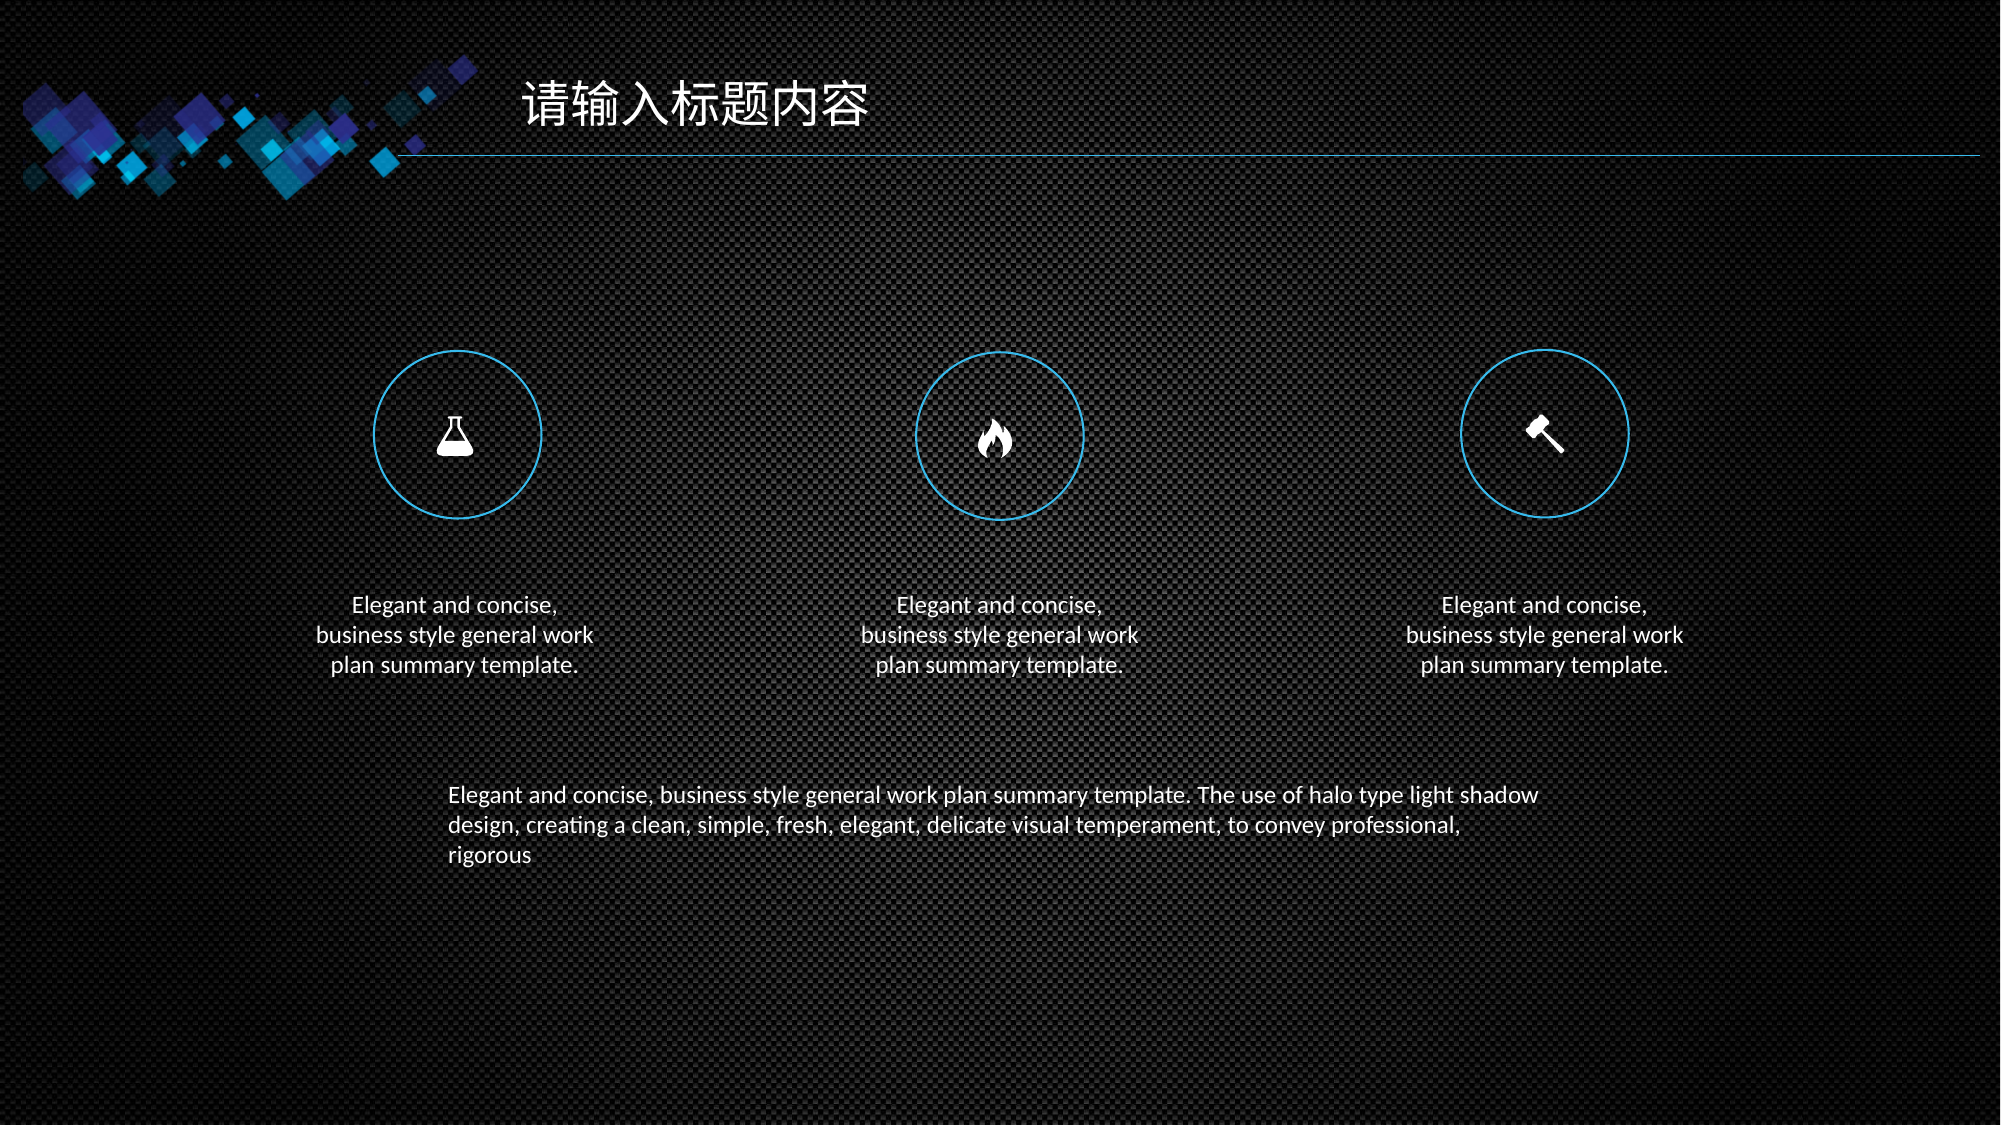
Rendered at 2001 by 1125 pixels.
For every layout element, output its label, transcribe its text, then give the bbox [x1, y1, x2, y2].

text_box [436, 416, 474, 456]
text_box Elegant and concise, business style general work plan summary template. The use of halo type light shadow design, creating a clean, simple, fresh, elegant, delicate visual temperament, to convey professional, rigorous [433, 771, 1567, 877]
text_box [23, 48, 1981, 209]
text_box Elegant and concise, business style general work plan summary template. [295, 581, 615, 687]
text_box Elegant and concise, business style general work plan summary template. [840, 581, 1160, 687]
text_box [1460, 348, 1630, 519]
text_box Elegant and concise, business style general work plan summary template. [1385, 581, 1705, 687]
text_box [372, 349, 543, 520]
picture [0, 0, 2001, 1125]
text_box [915, 351, 1085, 521]
